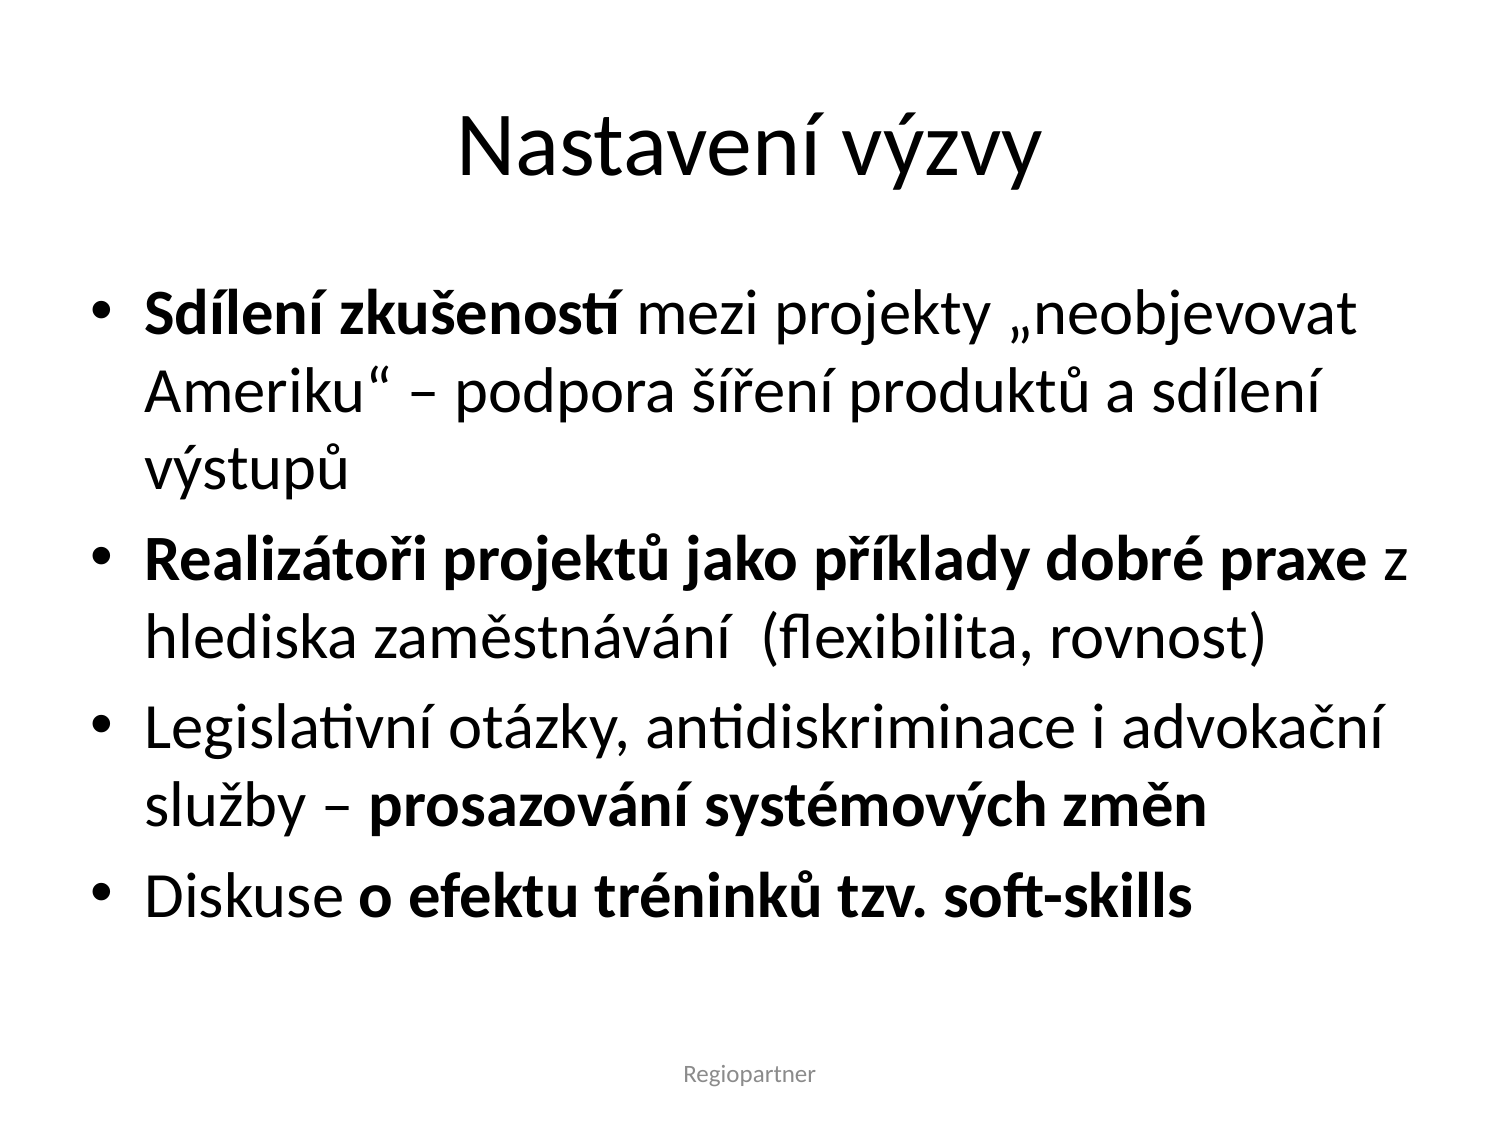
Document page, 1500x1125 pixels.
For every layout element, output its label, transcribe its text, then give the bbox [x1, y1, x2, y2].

footer Regiopartner [512, 1042, 988, 1103]
list Sdílení zkušeností mezi projekty „neobjevovat Ameriku“ – podpora šíření produktů a sdílení výstupů Realizátoři projektů jako příklady dobré praxe z hlediska zaměstnávání (flexibilita, rovnost) Legislativní otázky, antidiskriminace i advokační služby – prosazování systémových změn Diskuse o efektu tréninků tzv. soft-skills [75, 262, 1425, 1005]
title Nastavení výzvy [75, 45, 1425, 233]
